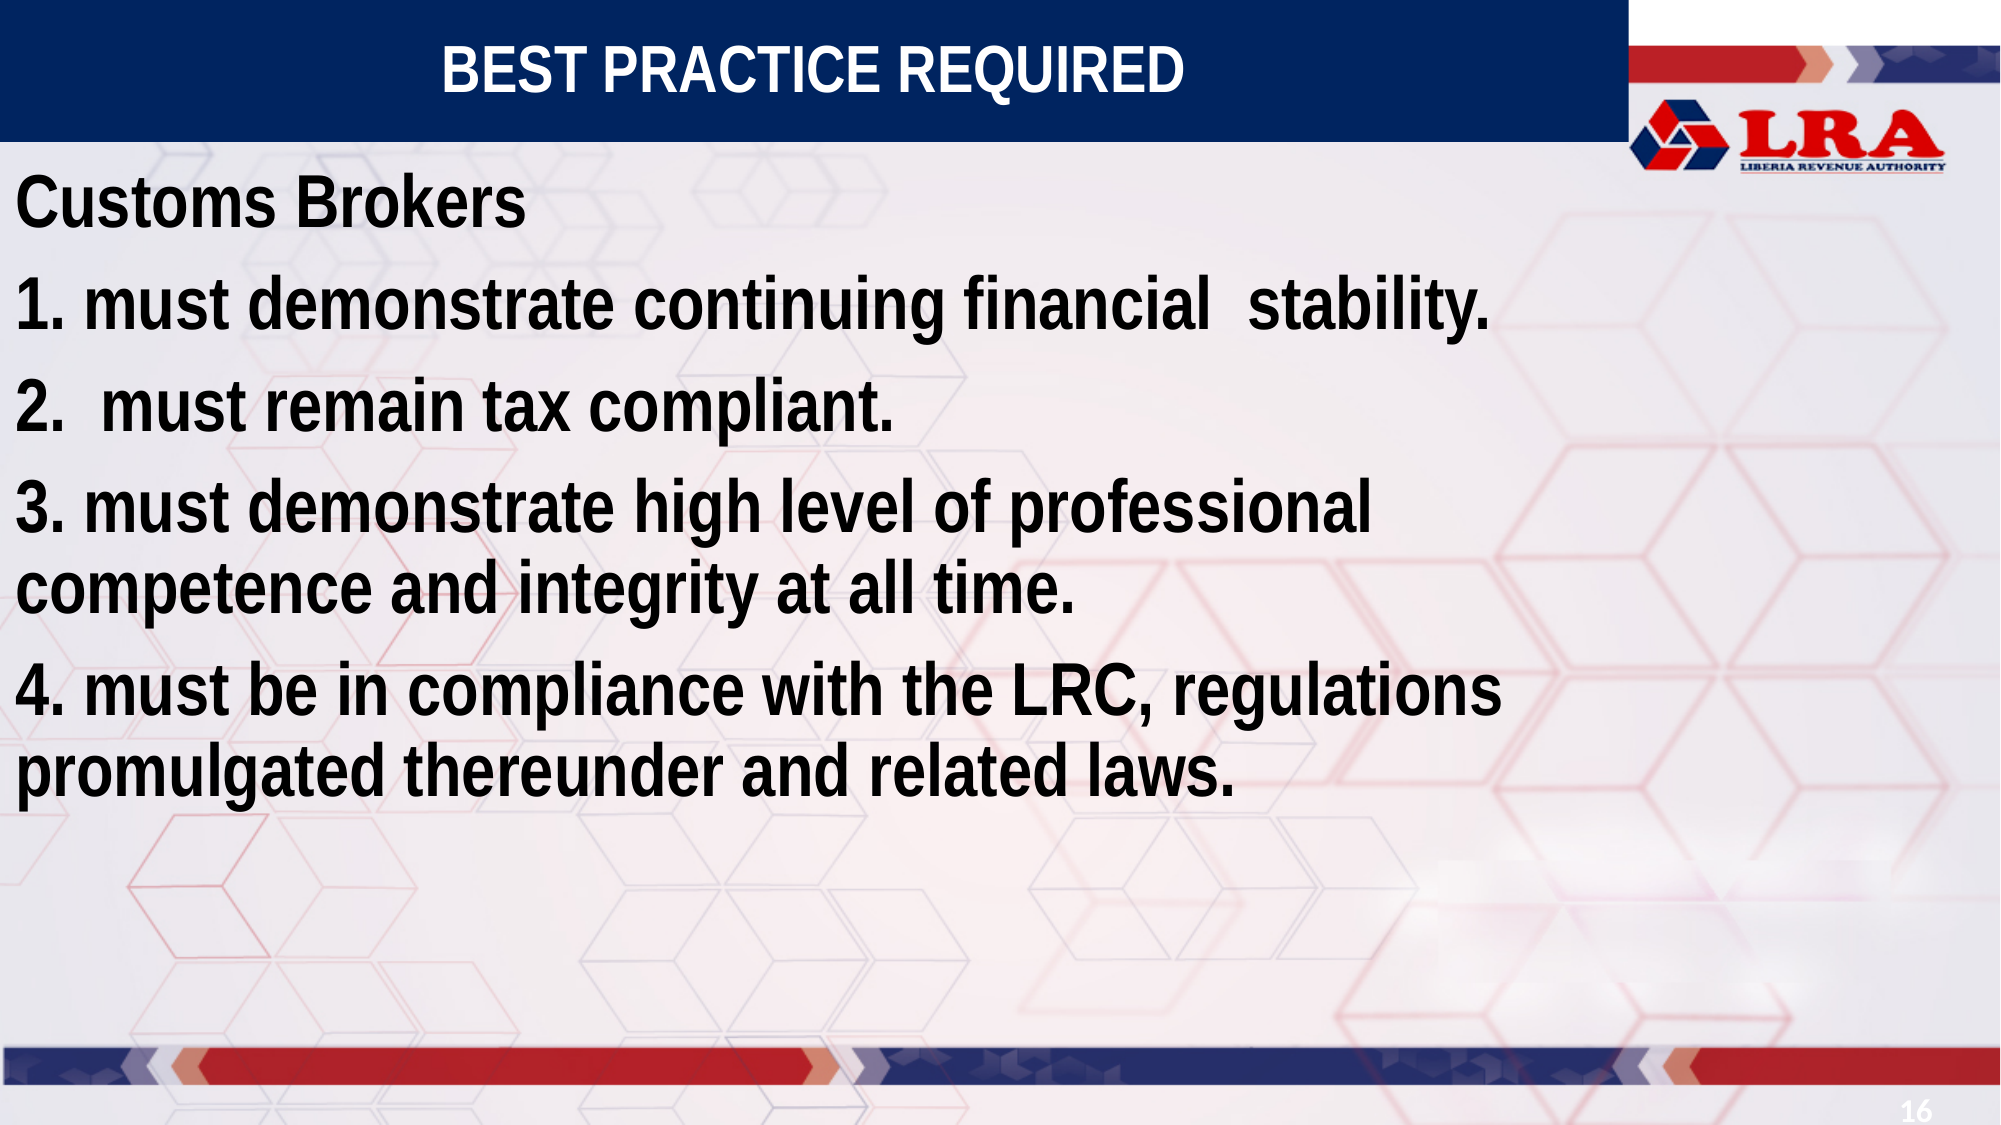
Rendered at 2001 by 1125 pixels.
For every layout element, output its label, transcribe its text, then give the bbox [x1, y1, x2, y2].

slide_number 16 [1497, 1079, 1948, 1125]
picture [0, 0, 2001, 1125]
text_box Customs Brokers 1. must demonstrate continuing financial stability. 2. must remain tax compliant. 3. must demonstrate high level of professional competence and integrity at all time. 4. must be in compliance with the LRC, regulations promulgated thereunder and related laws. [0, 155, 1750, 993]
text_box BEST PRACTICE REQUIRED [0, 0, 1629, 142]
